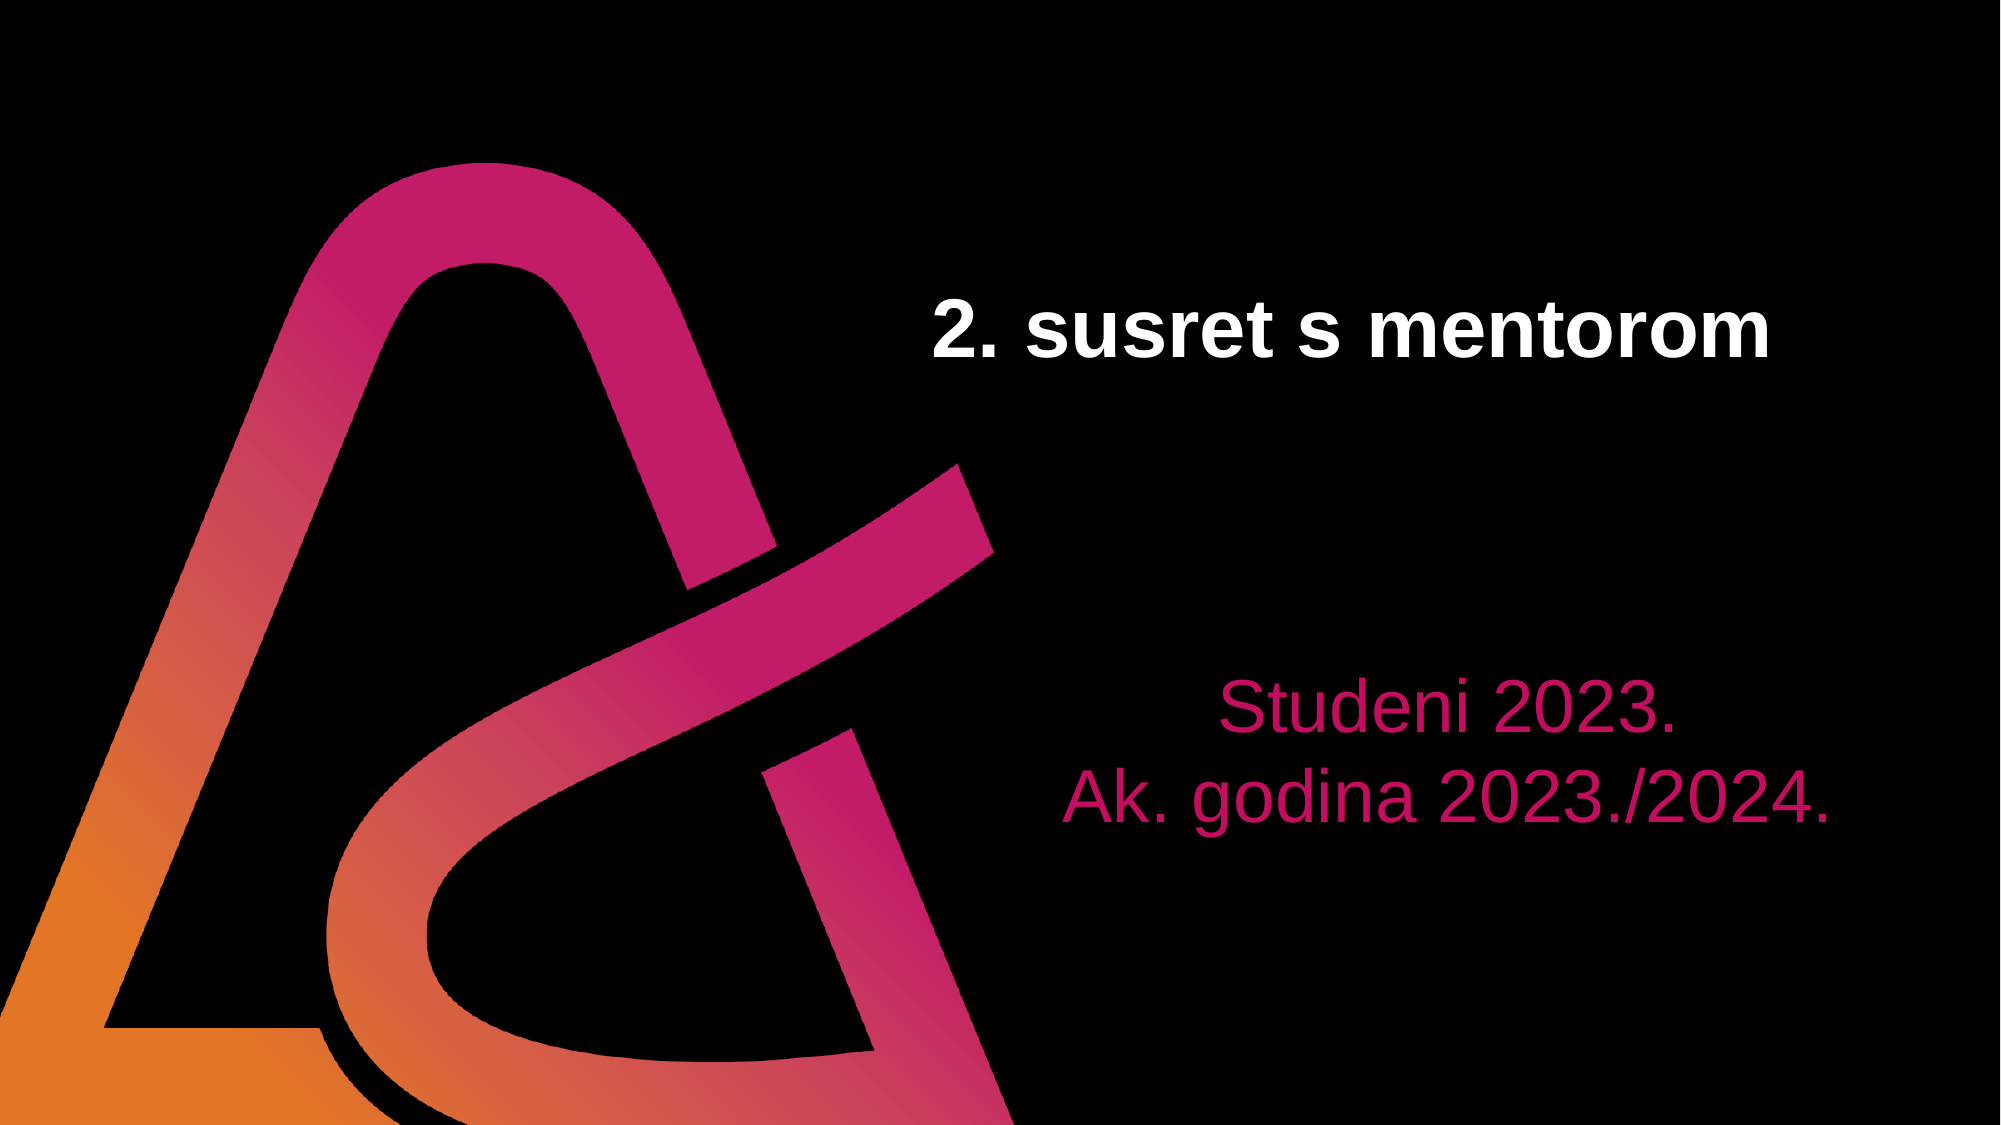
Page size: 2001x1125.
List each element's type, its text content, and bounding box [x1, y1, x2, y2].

picture [0, 143, 1015, 1125]
text_box Studeni 2023. Ak. godina 2023./2024. [988, 649, 1909, 845]
title 2. susret s mentorom [835, 152, 1870, 509]
